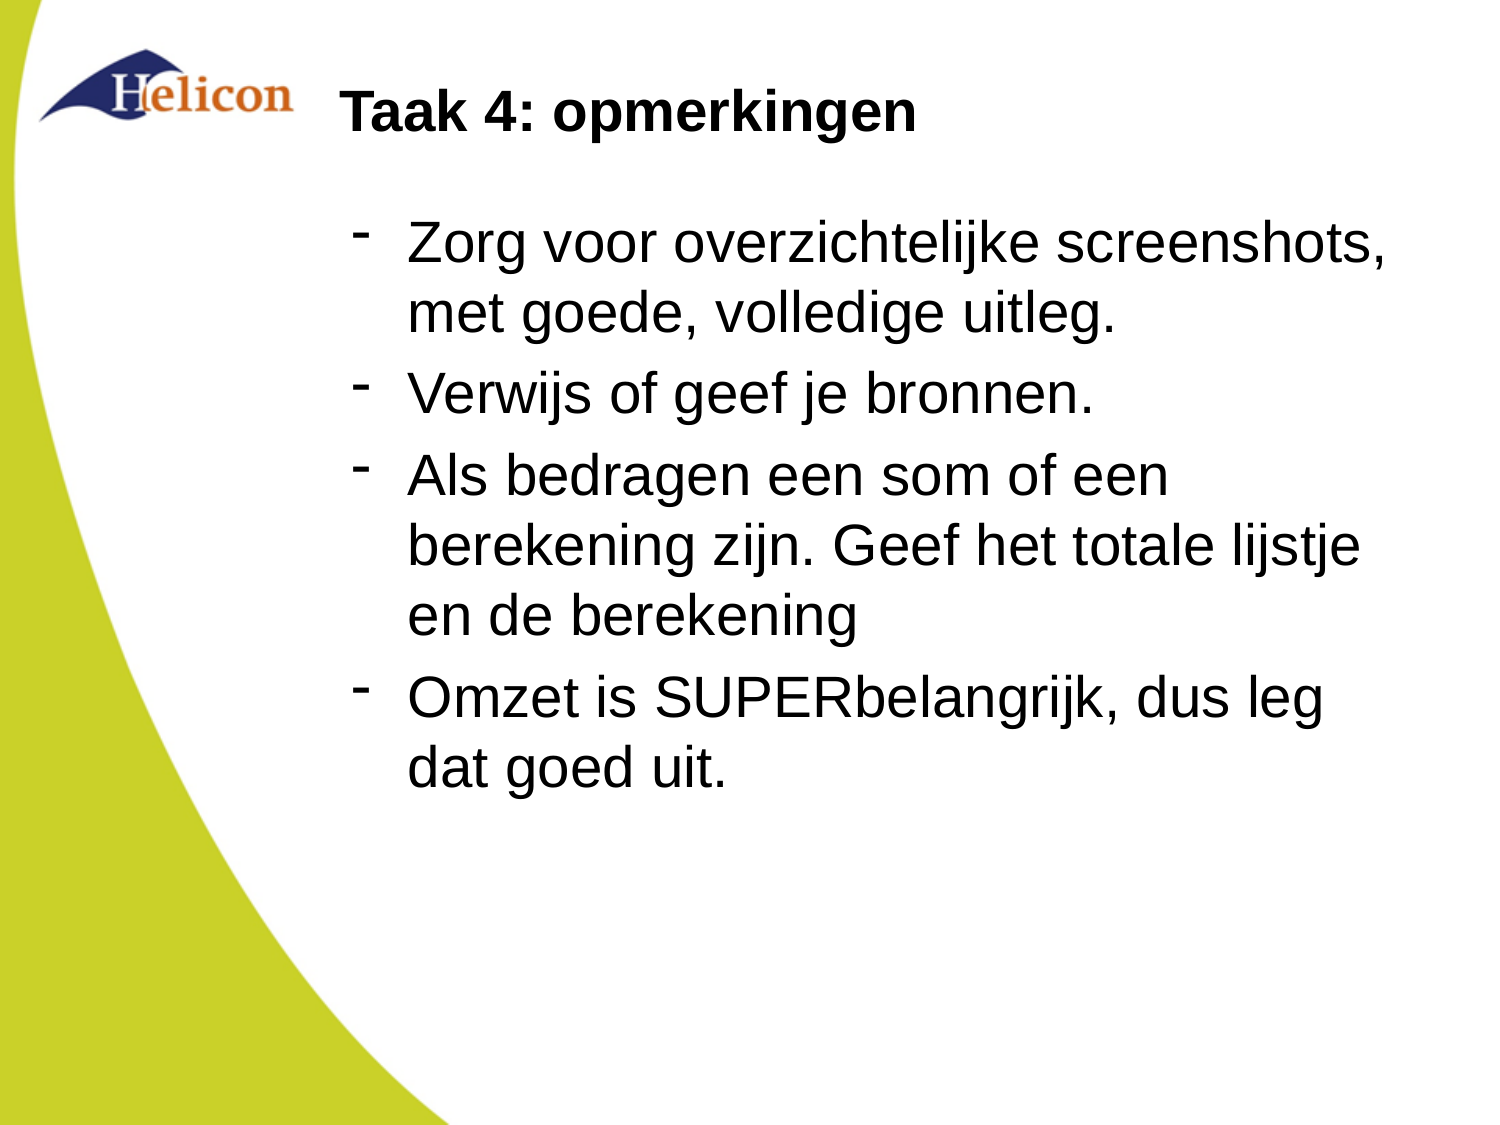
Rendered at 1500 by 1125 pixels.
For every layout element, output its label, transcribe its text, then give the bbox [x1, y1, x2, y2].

list Zorg voor overzichtelijke screenshots, met goede, volledige uitleg. Verwijs of geef je bronnen. Als bedragen een som of een berekening zijn. Geef het totale lijstje en de berekening Omzet is SUPERbelangrijk, dus leg dat goed uit. [336, 196, 1425, 1005]
title Taak 4: opmerkingen [324, 54, 1415, 161]
picture [0, 0, 1500, 1125]
